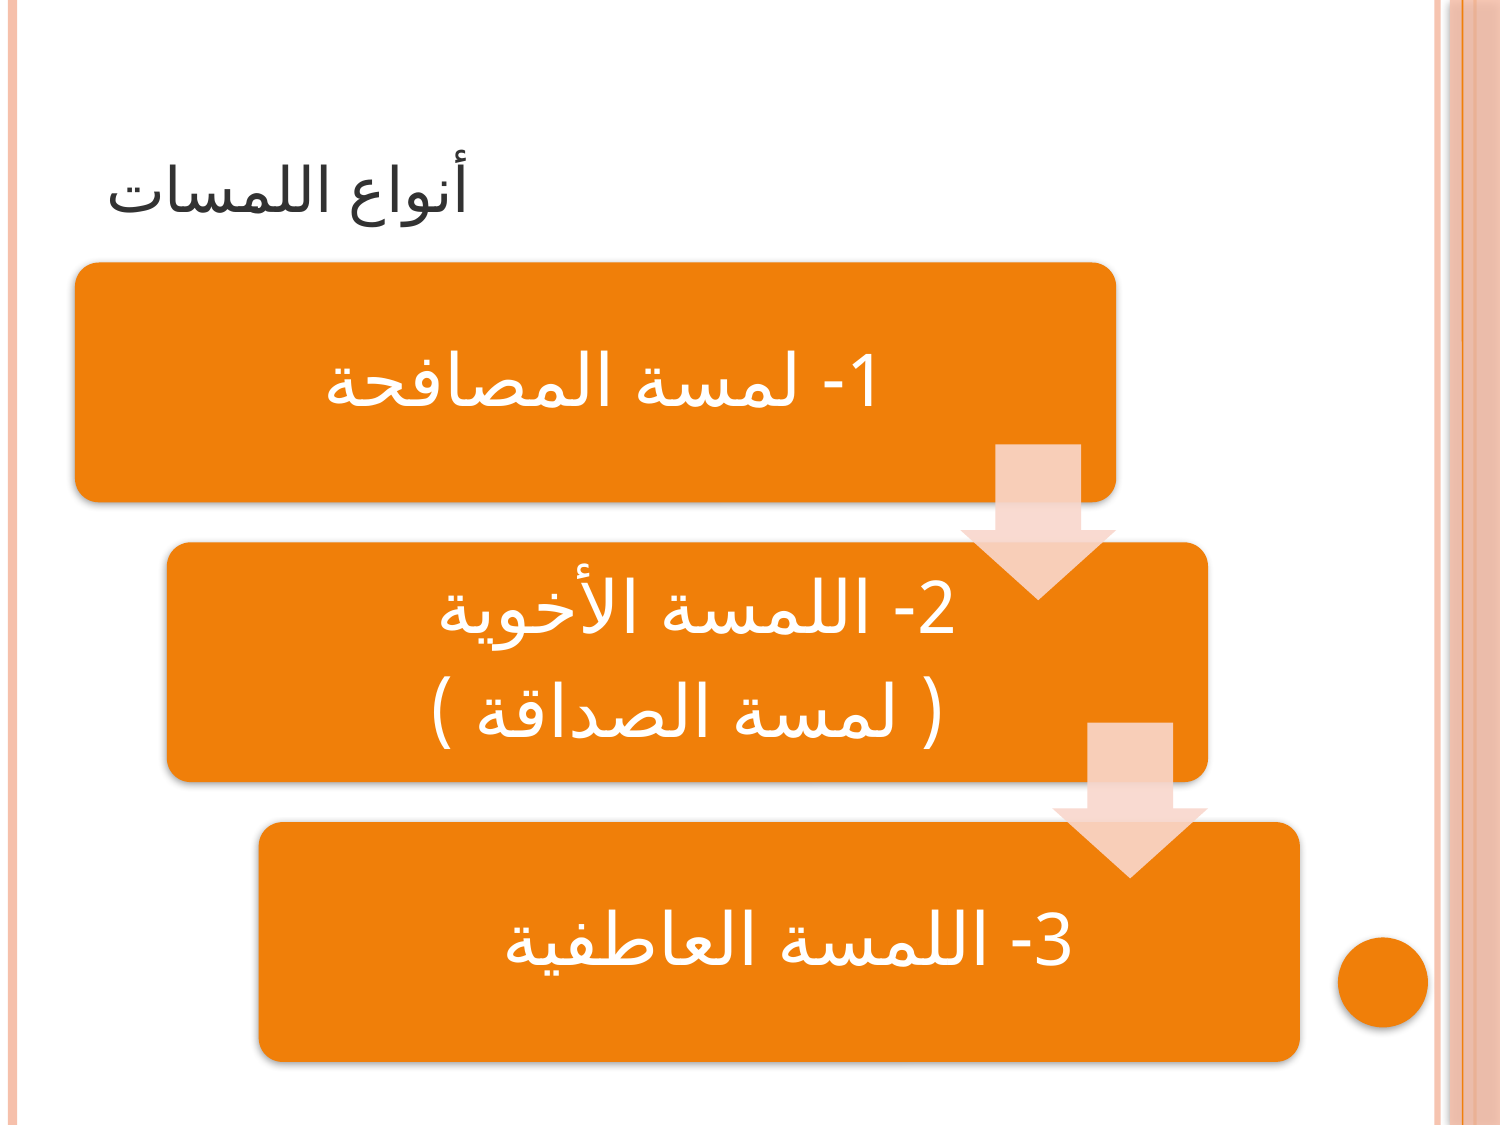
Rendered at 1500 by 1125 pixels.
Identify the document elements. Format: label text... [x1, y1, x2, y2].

title أنواع اللمسات [75, 45, 1300, 233]
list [74, 261, 1301, 1063]
